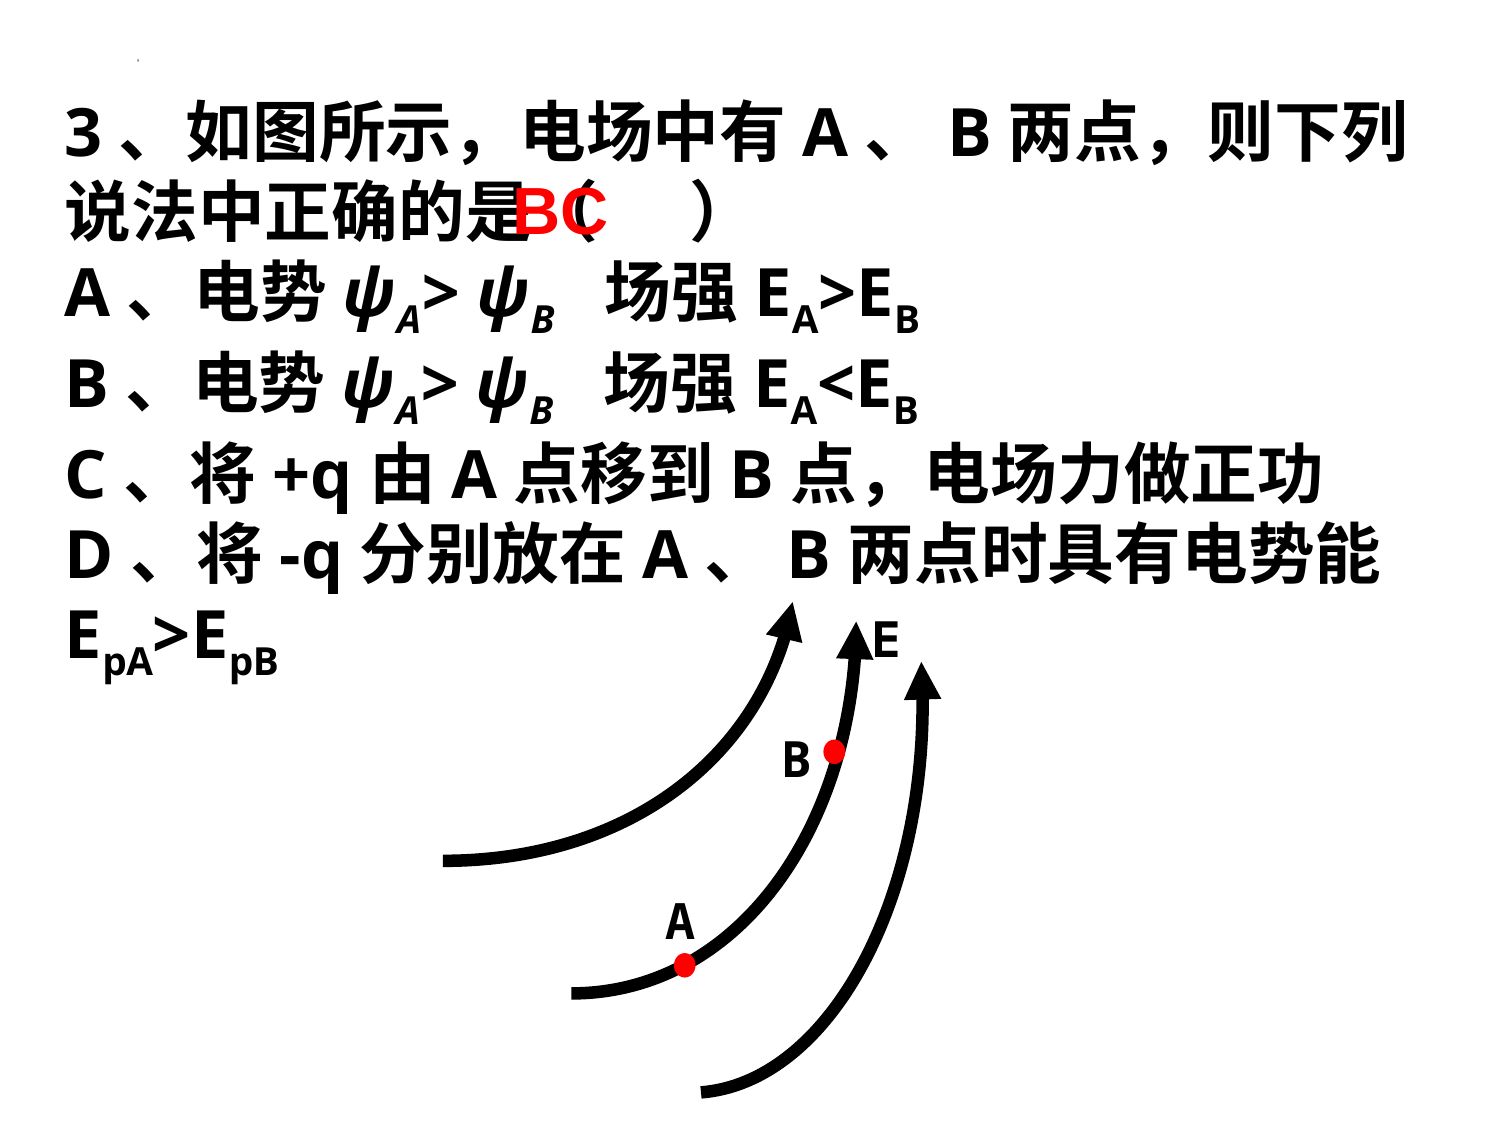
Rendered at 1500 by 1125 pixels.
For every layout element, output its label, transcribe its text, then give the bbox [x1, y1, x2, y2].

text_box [442, 562, 924, 1093]
text_box 3、如图所示，电场中有A、B两点，则下列说法中正确的是（ ） A、电势ψA> ψB 场强EA>EB B、电势ψA> ψB 场强EA<EB C、将+q由A点移到B点，电场力做正功 D、将-q分别放在A、B两点时具有电势能EpA>EpB [41, 78, 1471, 695]
text_box BC [497, 160, 675, 256]
